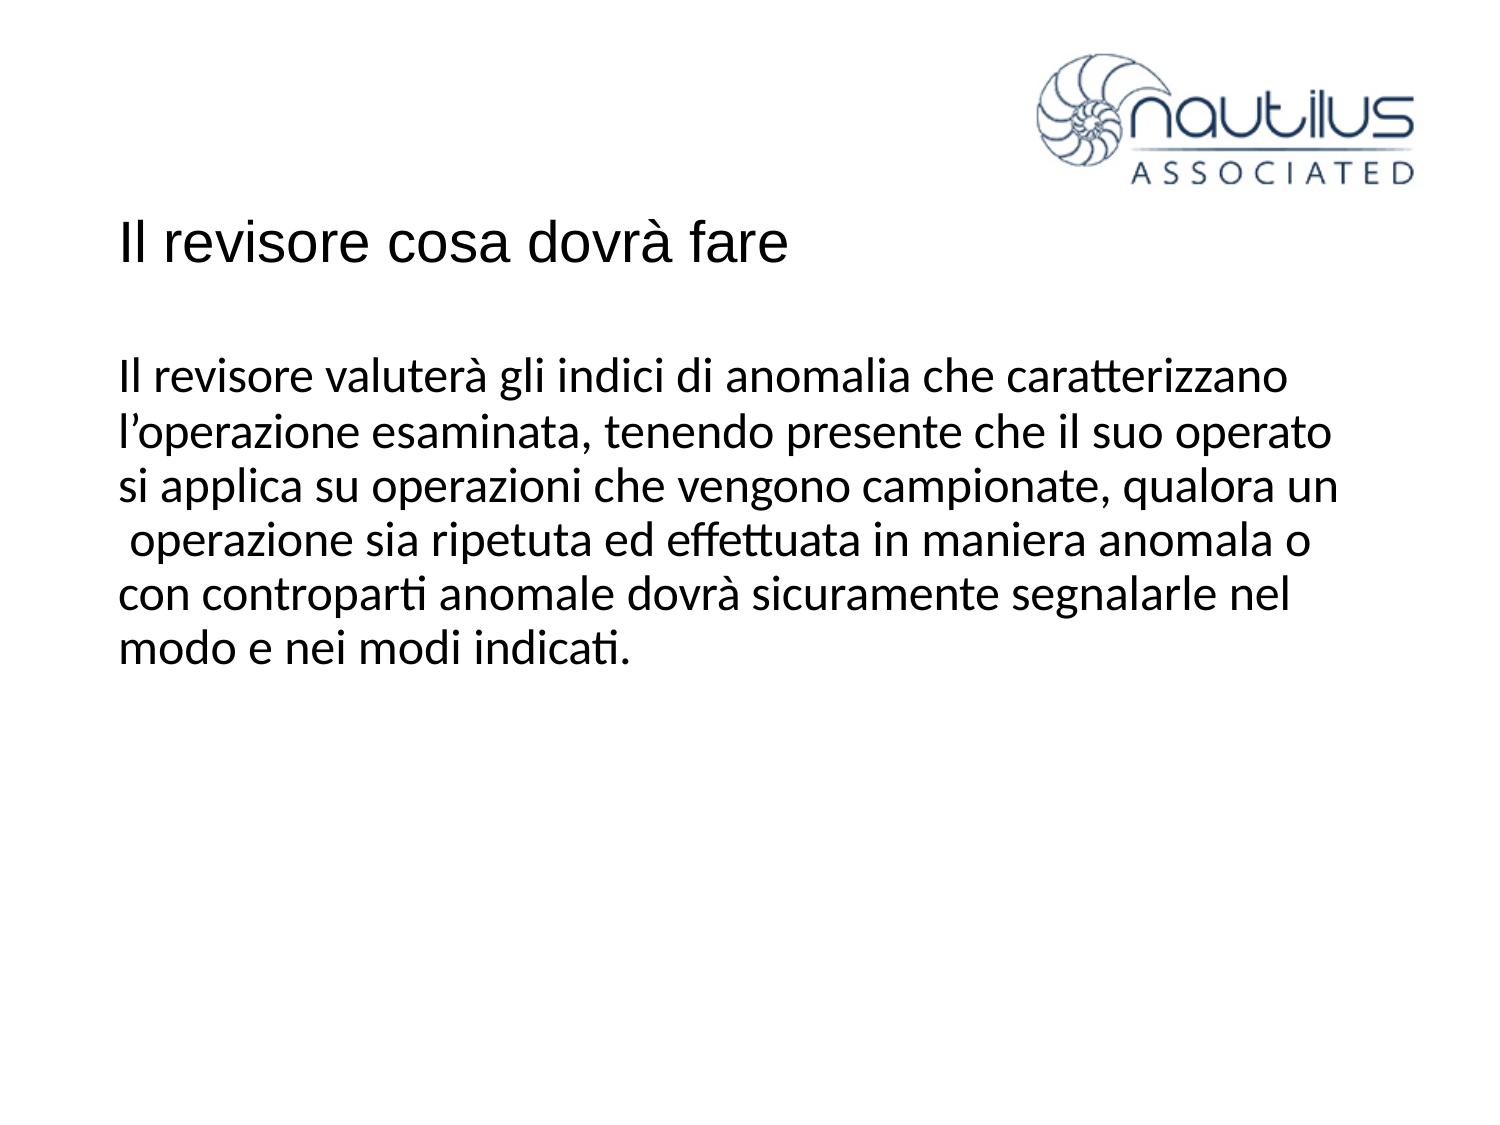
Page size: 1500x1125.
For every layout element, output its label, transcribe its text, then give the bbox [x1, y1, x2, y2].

picture [998, 40, 1467, 200]
text_box Il revisore valuterà gli indici di anomalia che caratterizzano l’operazione esaminata, tenendo presente che il suo operato si applica su operazioni che vengono campionate, qualora un operazione sia ripetuta ed effettuata in maniera anomala o con controparti anomale dovrà sicuramente segnalarle nel modo e nei modi indicati. [116, 343, 1351, 676]
title Il revisore cosa dovrà fare [116, 201, 792, 343]
